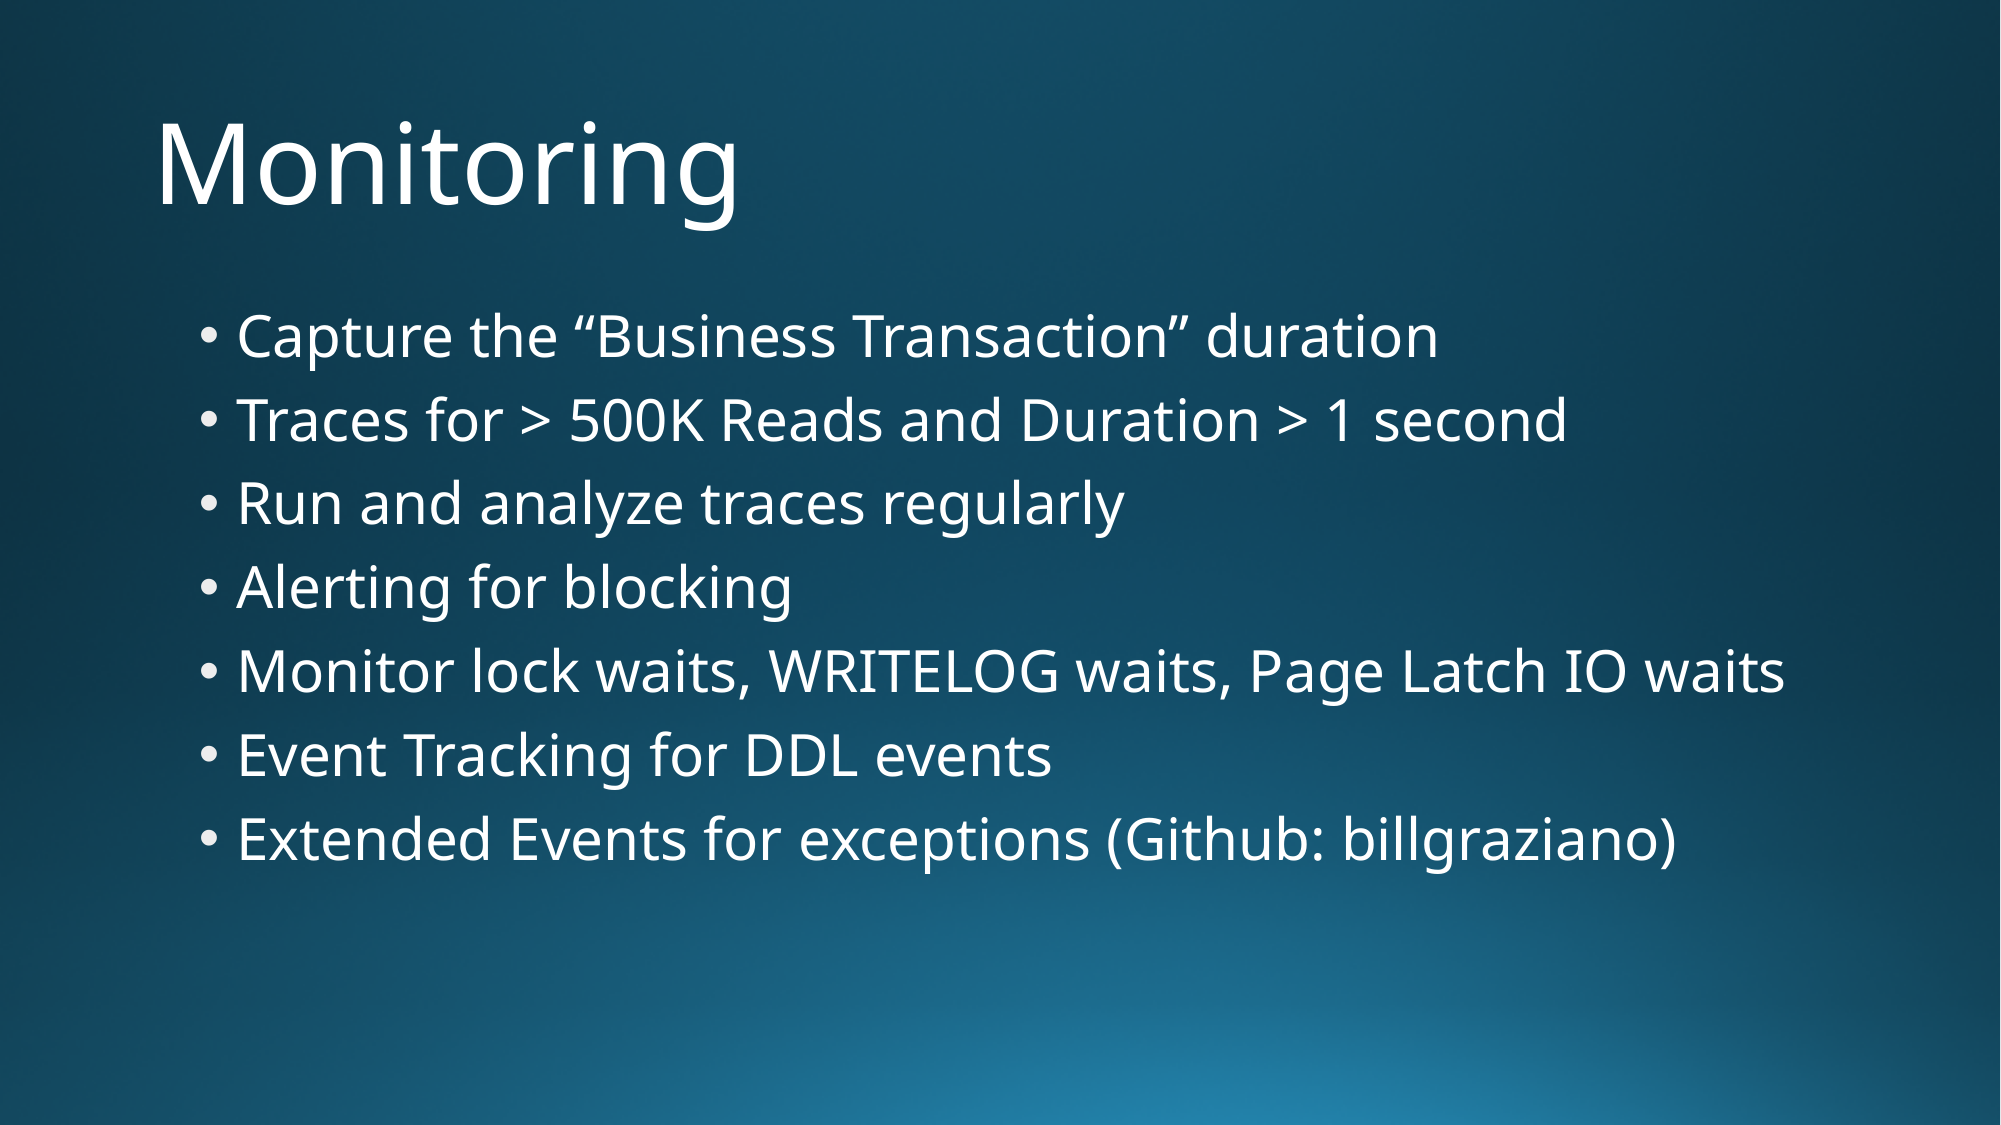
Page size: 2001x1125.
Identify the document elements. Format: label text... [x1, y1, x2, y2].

picture [0, 0, 2001, 1125]
title Monitoring [137, 59, 1863, 278]
list Capture the “Business Transaction” duration Traces for > 500K Reads and Duration > 1 second Run and analyze traces regularly Alerting for blocking Monitor lock waits, WRITELOG waits, Page Latch IO waits Event Tracking for DDL events Extended Events for exceptions (Github: billgraziano) [183, 299, 1863, 1014]
